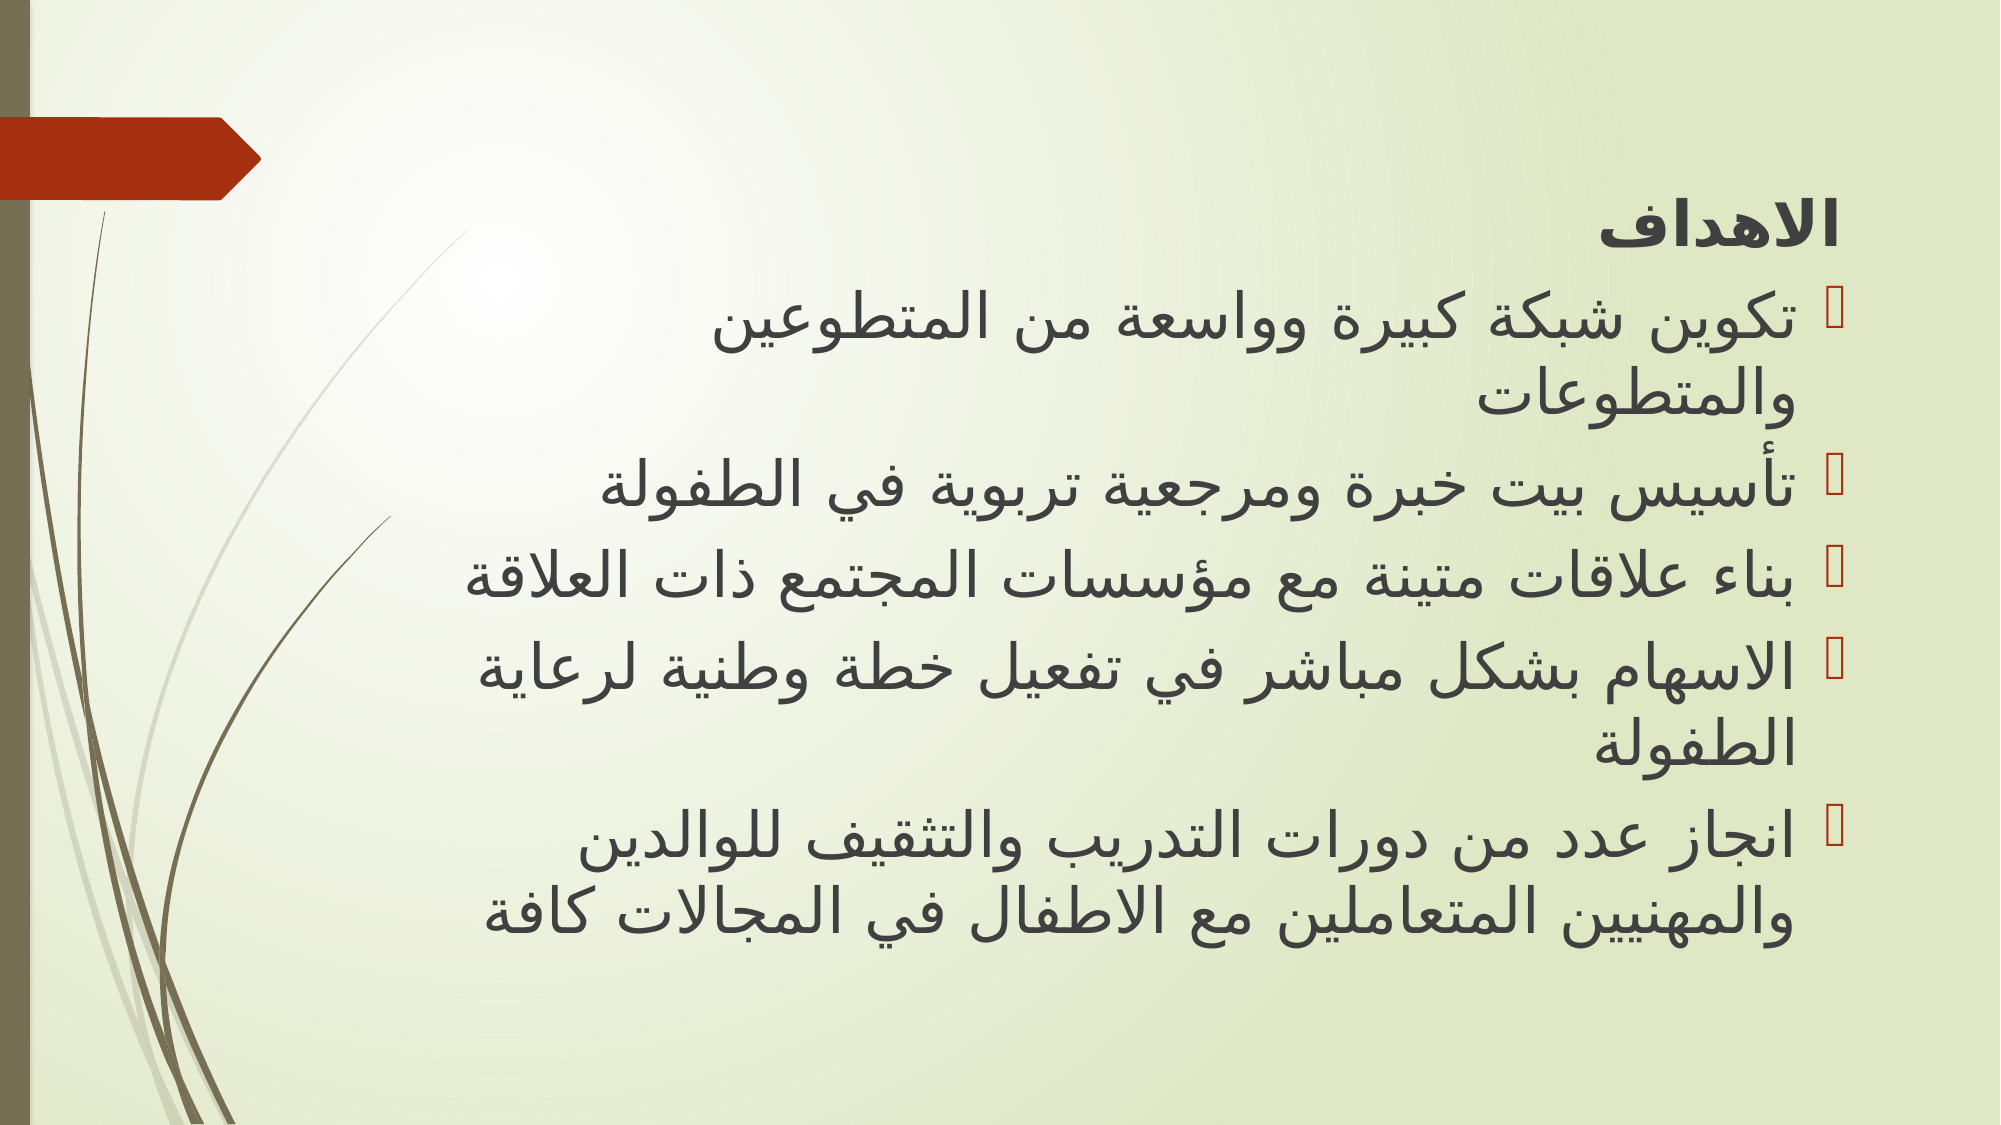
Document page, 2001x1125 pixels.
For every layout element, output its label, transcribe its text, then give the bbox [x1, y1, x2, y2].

list الاهداف تكوين شبكة كبيرة وواسعة من المتطوعين والمتطوعات تأسيس بيت خبرة ومرجعية تربوية في الطفولة بناء علاقات متينة مع مؤسسات المجتمع ذات العلاقة الاسهام بشكل مباشر في تفعيل خطة وطنية لرعاية الطفولة انجاز عدد من دورات التدريب والتثقيف للوالدين والمهنيين المتعاملين مع الاطفال في المجالات كافة [394, 176, 1857, 1068]
